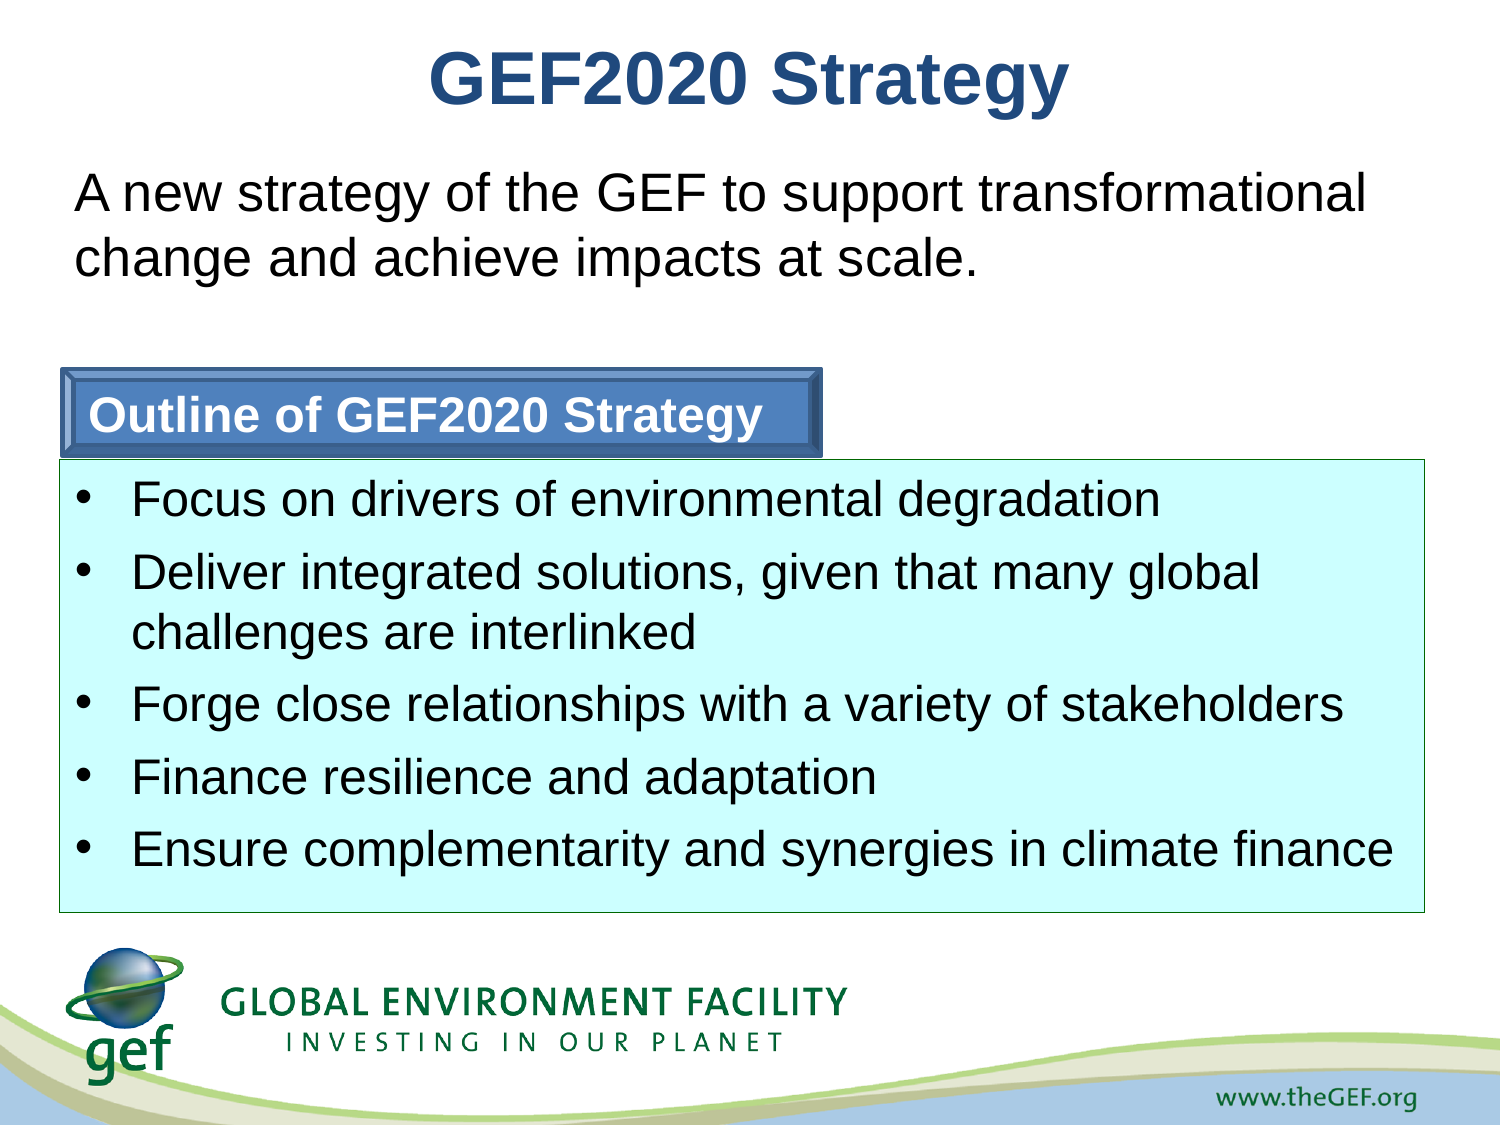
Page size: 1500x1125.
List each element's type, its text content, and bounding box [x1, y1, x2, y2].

text_box Outline of GEF2020 Strategy [60, 367, 823, 458]
title GEF2020 Strategy [74, 24, 1426, 126]
text_box Focus on drivers of environmental degradation Deliver integrated solutions, given that many global challenges are interlinked Forge close relationships with a variety of stakeholders Finance resilience and adaptation Ensure complementarity and synergies in climate finance [59, 459, 1425, 913]
picture [0, 920, 1500, 1125]
list A new strategy of the GEF to support transformational change and achieve impacts at scale. [59, 149, 1478, 351]
